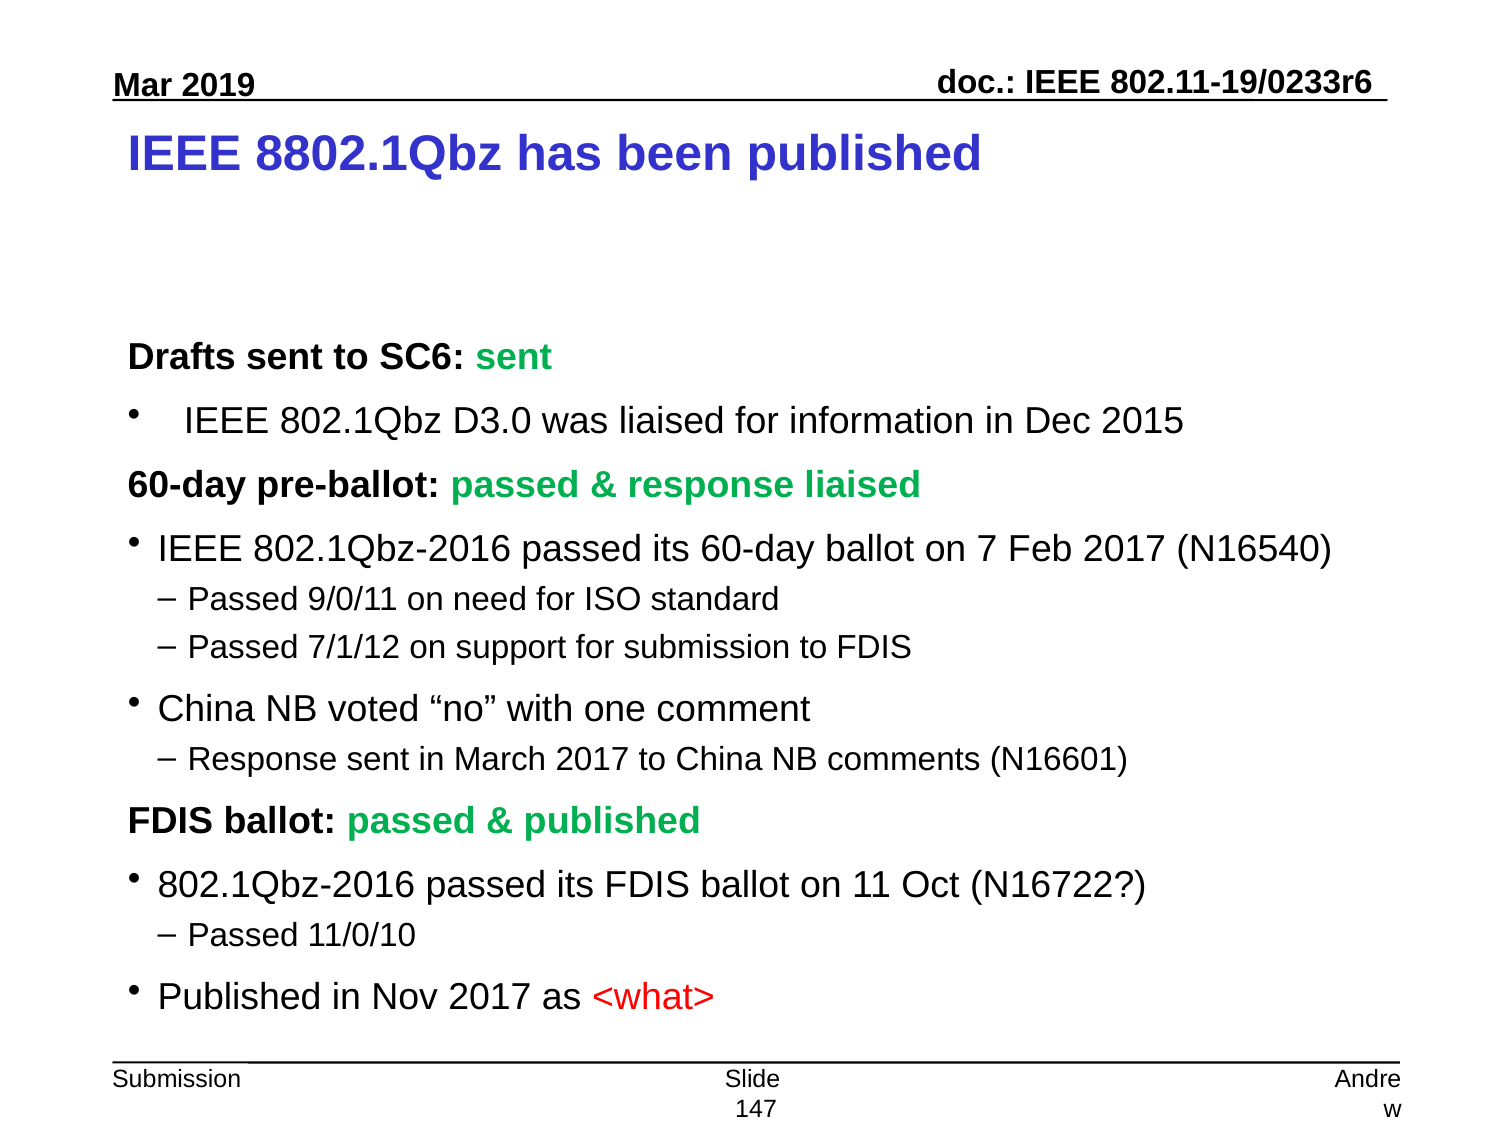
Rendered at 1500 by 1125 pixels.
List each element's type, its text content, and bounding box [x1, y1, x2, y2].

footer Andrew Myles, Cisco [1320, 1061, 1402, 1093]
list Drafts sent to SC6: sent IEEE 802.1Qbz D3.0 was liaised for information in Dec 2015 60-day pre-ballot: passed & response liaised IEEE 802.1Qbz-2016 passed its 60-day ballot on 7 Feb 2017 (N16540) Passed 9/0/11 on need for ISO standard Passed 7/1/12 on support for submission to FDIS China NB voted “no” with one comment Response sent in March 2017 to China NB comments (N16601) FDIS ballot: passed & published 802.1Qbz-2016 passed its FDIS ballot on 11 Oct (N16722?) Passed 11/0/10 Published in Nov 2017 as <what> [112, 324, 1388, 1000]
title IEEE 8802.1Qbz has been published [112, 112, 1388, 288]
slide_number Slide 147 [709, 1061, 803, 1093]
